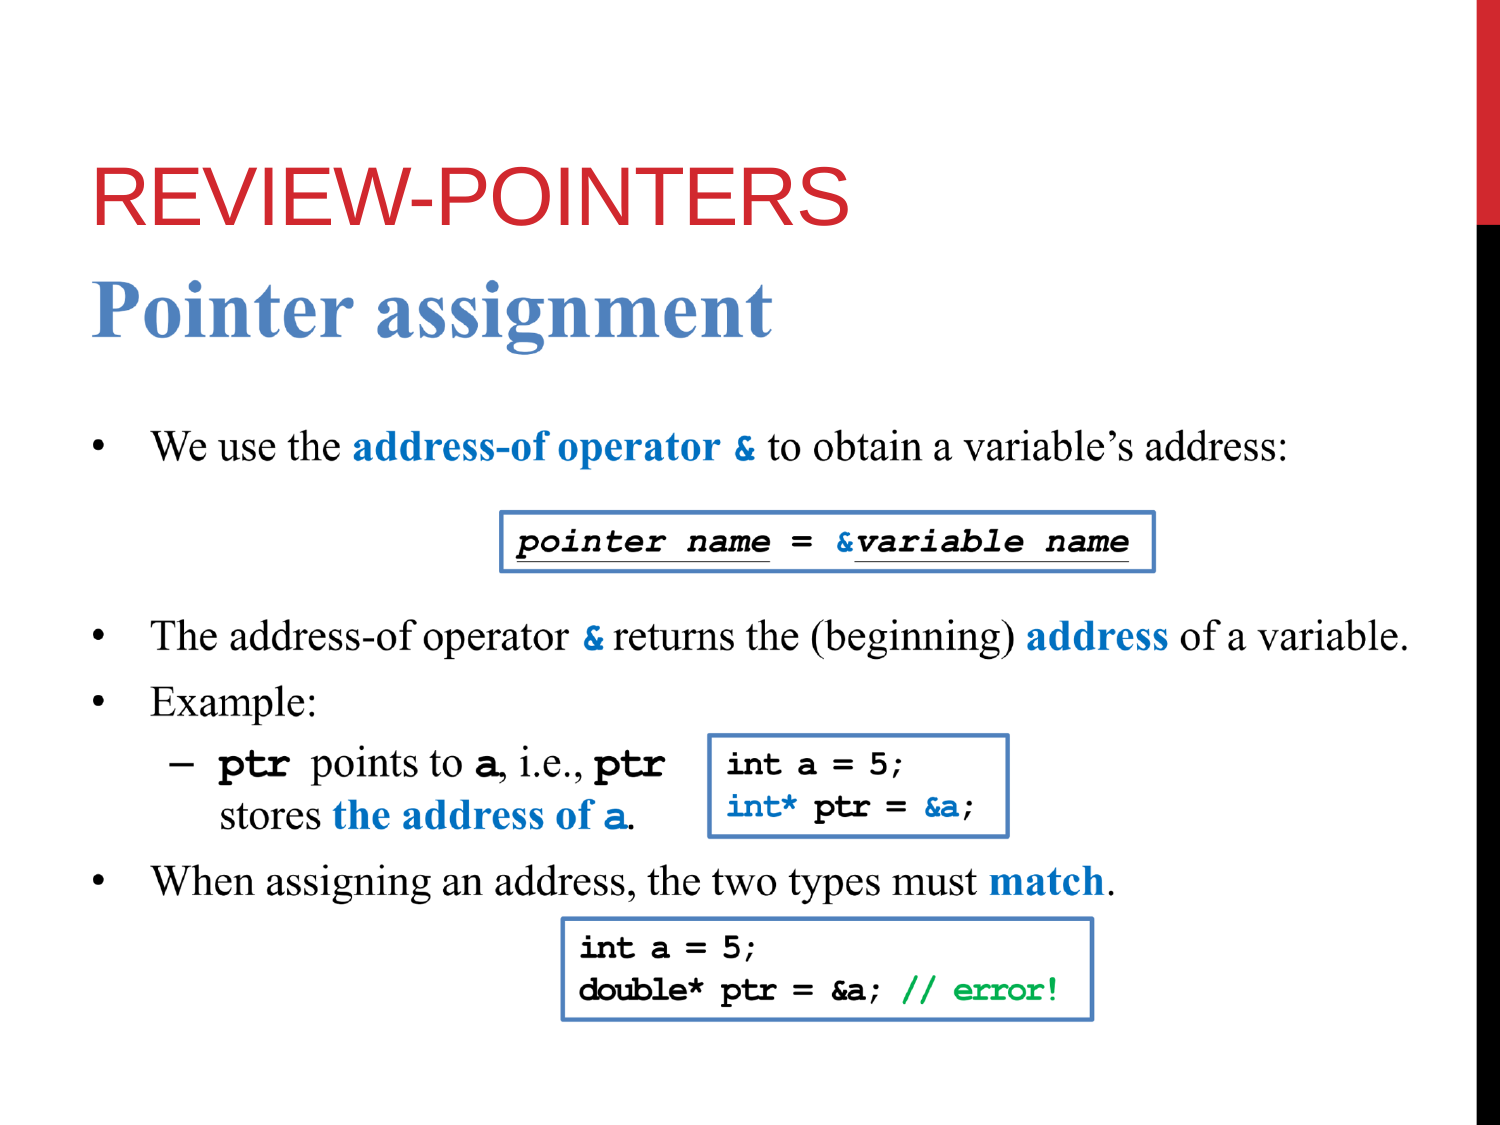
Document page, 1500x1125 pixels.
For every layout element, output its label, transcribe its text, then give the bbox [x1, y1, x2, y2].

picture [52, 249, 1409, 1078]
title Review-Pointers [75, 25, 1025, 244]
